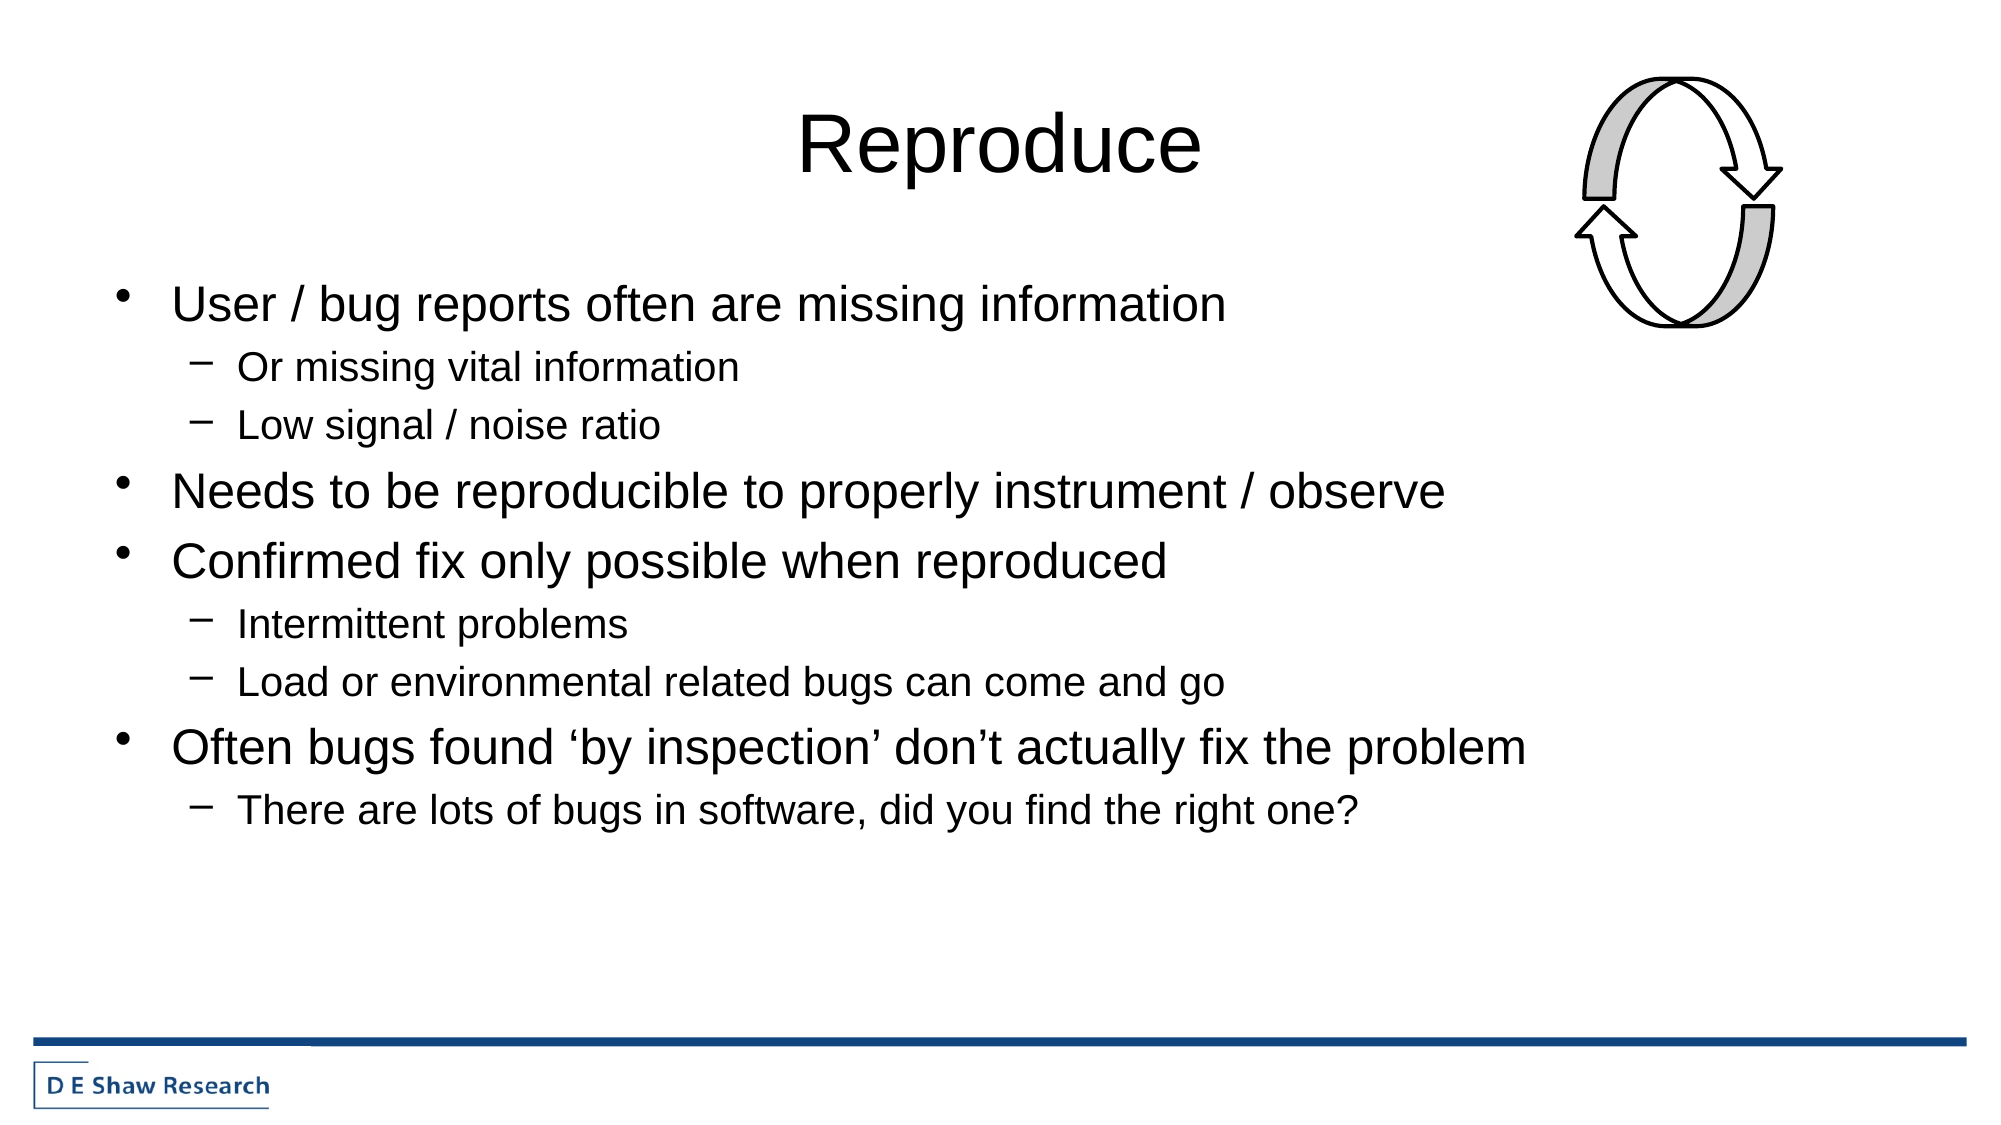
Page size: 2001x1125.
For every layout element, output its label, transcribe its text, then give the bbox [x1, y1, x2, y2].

picture [10, 1046, 311, 1123]
text_box [1582, 76, 1784, 201]
text_box [1574, 204, 1776, 329]
list User / bug reports often are missing information Or missing vital information Low signal / noise ratio Needs to be reproducible to properly instrument / observe Confirmed fix only possible when reproduced Intermittent problems Load or environmental related bugs can come and go Often bugs found ‘by inspection’ don’t actually fix the problem There are lots of bugs in software, did you find the right one? [99, 263, 1900, 1007]
title Reproduce [99, 45, 1900, 233]
